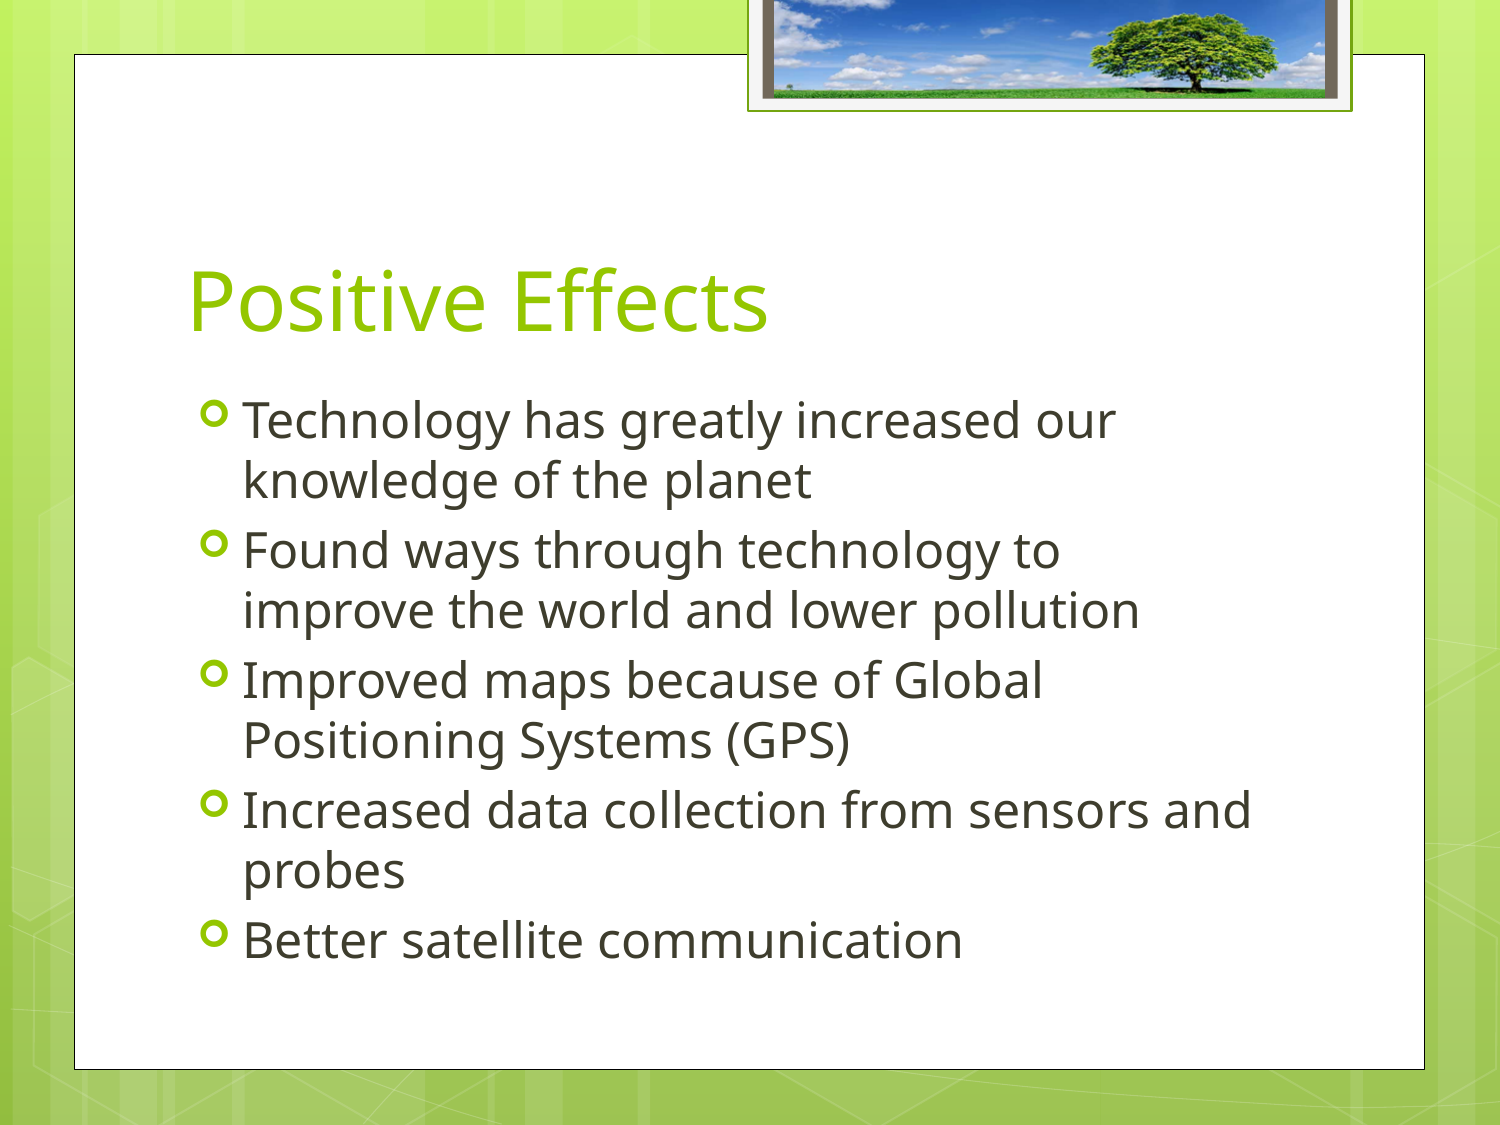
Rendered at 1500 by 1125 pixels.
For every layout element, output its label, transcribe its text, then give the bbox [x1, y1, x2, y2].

title Positive Effects [171, 168, 1324, 357]
list Technology has greatly increased our knowledge of the planet Found ways through technology to improve the world and lower pollution Improved maps because of Global Positioning Systems (GPS) Increased data collection from sensors and probes Better satellite communication [171, 381, 1283, 1025]
picture [774, 0, 1326, 98]
